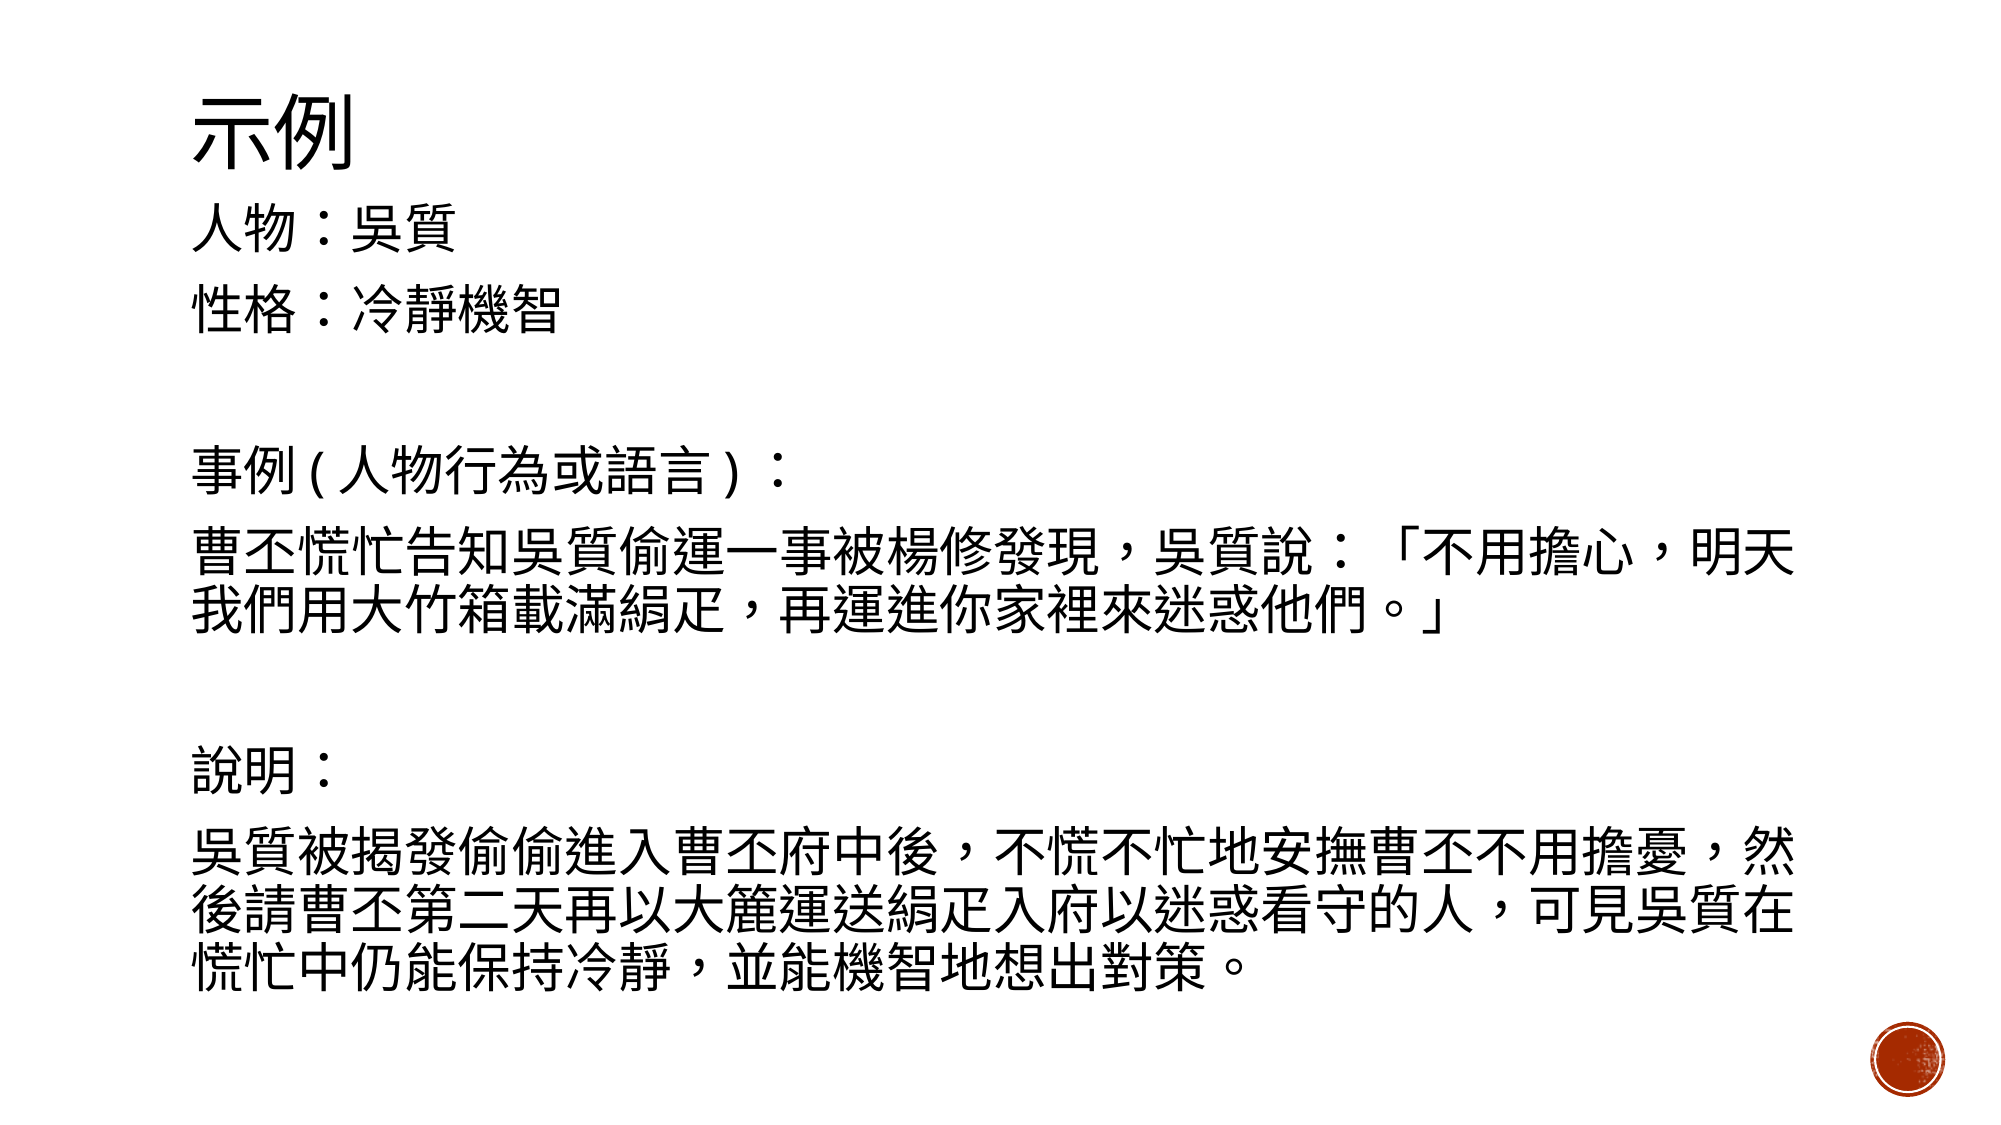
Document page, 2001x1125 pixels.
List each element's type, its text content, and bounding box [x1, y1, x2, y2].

list 人物：吳質 性格：冷靜機智 事例(人物行為或語言)： 曹丕慌忙告知吳質偷運一事被楊修發現，吳質說：「不用擔心，明天我們用大竹箱載滿絹疋，再運進你家裡來迷惑他們。」 說明： 吳質被揭發偷偷進入曹丕府中後，不慌不忙地安撫曹丕不用擔憂，然後請曹丕第二天再以大簏運送絹疋入府以迷惑看守的人，可見吳質在慌忙中仍能保持冷靜，並能機智地想出對策。 [175, 194, 1826, 1013]
title 示例 [175, 79, 1826, 194]
